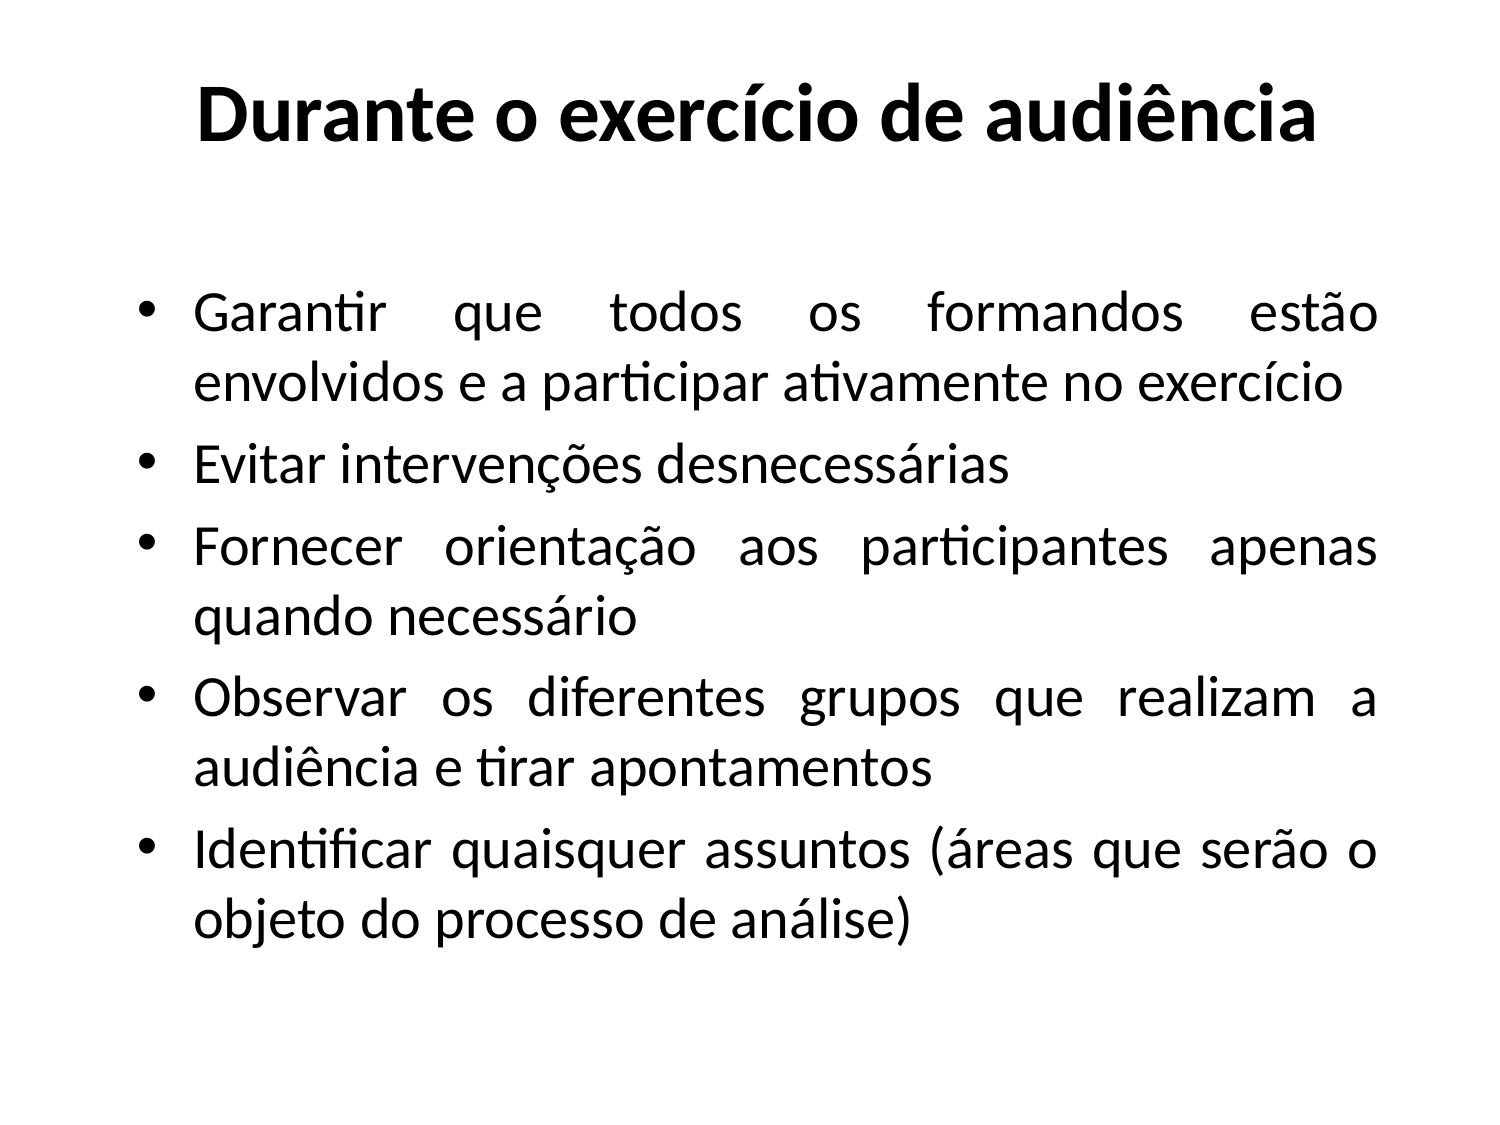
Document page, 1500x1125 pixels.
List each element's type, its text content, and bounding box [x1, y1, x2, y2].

text_box Durante o exercício de audiência [83, 51, 1433, 239]
text_box Garantir que todos os formandos estão envolvidos e a participar ativamente no exercício Evitar intervenções desnecessárias Fornecer orientação aos participantes apenas quando necessário Observar os diferentes grupos que realizam a audiência e tirar apontamentos Identificar quaisquer assuntos (áreas que serão o objeto do processo de análise) [122, 266, 1394, 1014]
